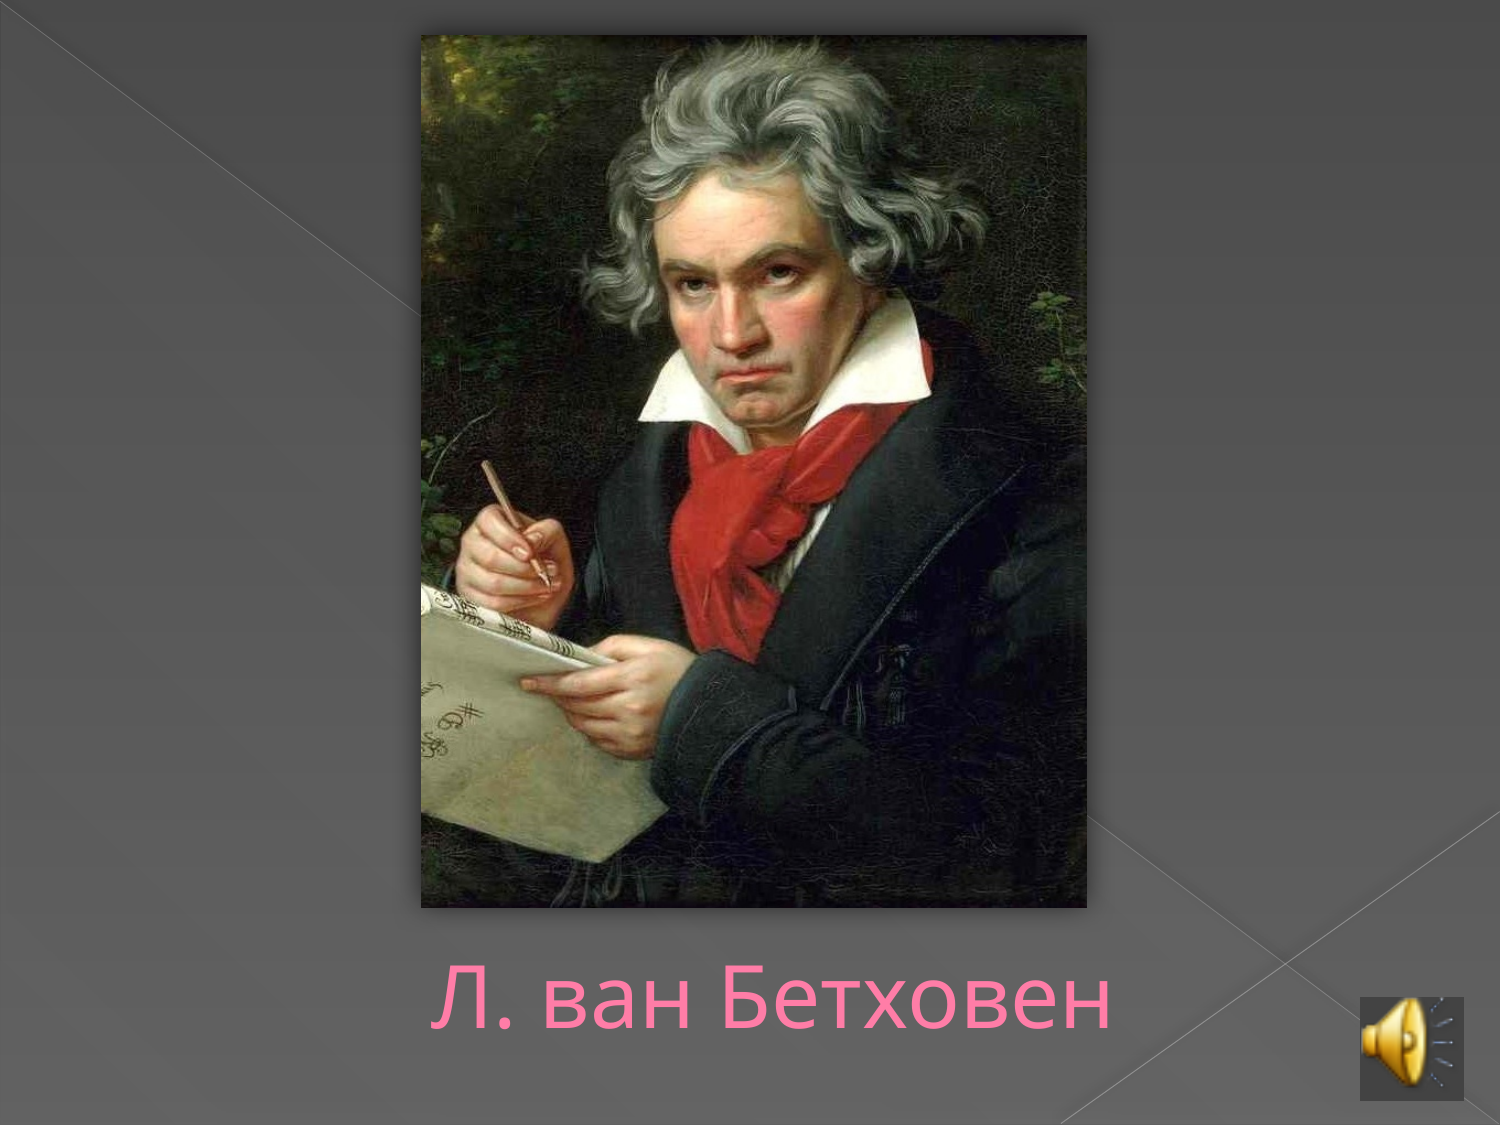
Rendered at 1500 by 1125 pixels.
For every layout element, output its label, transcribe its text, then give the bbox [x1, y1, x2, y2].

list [421, 34, 1088, 908]
title Л. ван Бетховен [70, 878, 1421, 1109]
picture [1359, 995, 1466, 1102]
